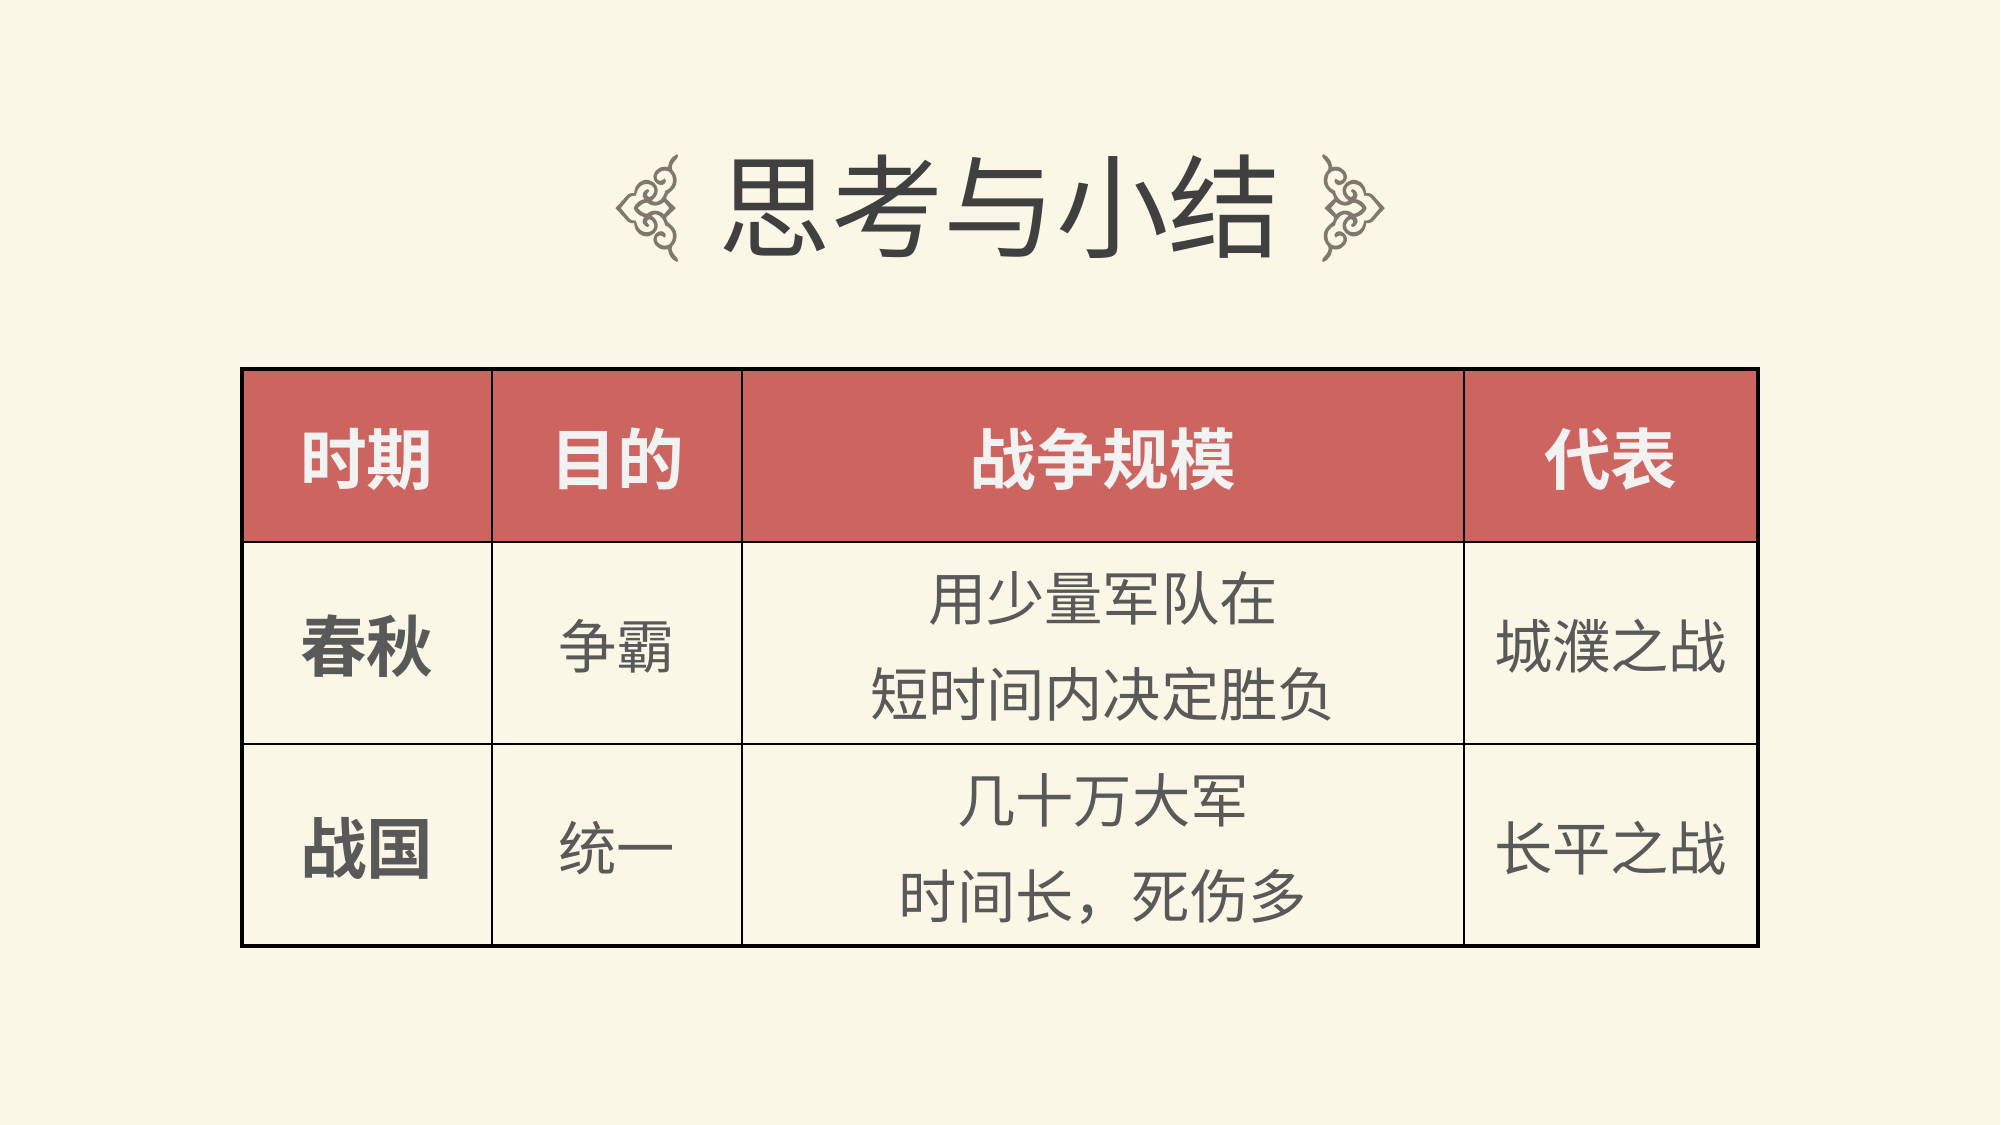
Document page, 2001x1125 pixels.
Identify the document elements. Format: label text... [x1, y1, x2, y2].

table_cell 城濮之战 [1465, 543, 1756, 743]
table_header 时期 [244, 371, 491, 541]
table_cell 战国 [244, 745, 491, 944]
table_cell 长平之战 [1465, 745, 1756, 944]
table_header 代表 [1465, 371, 1756, 541]
table_cell 几十万大军 时间长，死伤多 [743, 745, 1463, 944]
table_header 战争规模 [743, 371, 1463, 541]
table_cell 统一 [493, 745, 741, 944]
table_header 目的 [493, 371, 741, 541]
table_cell 用少量军队在 短时间内决定胜负 [743, 543, 1463, 743]
table_cell 争霸 [493, 543, 741, 743]
table_cell 春秋 [244, 543, 491, 743]
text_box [615, 130, 1385, 282]
